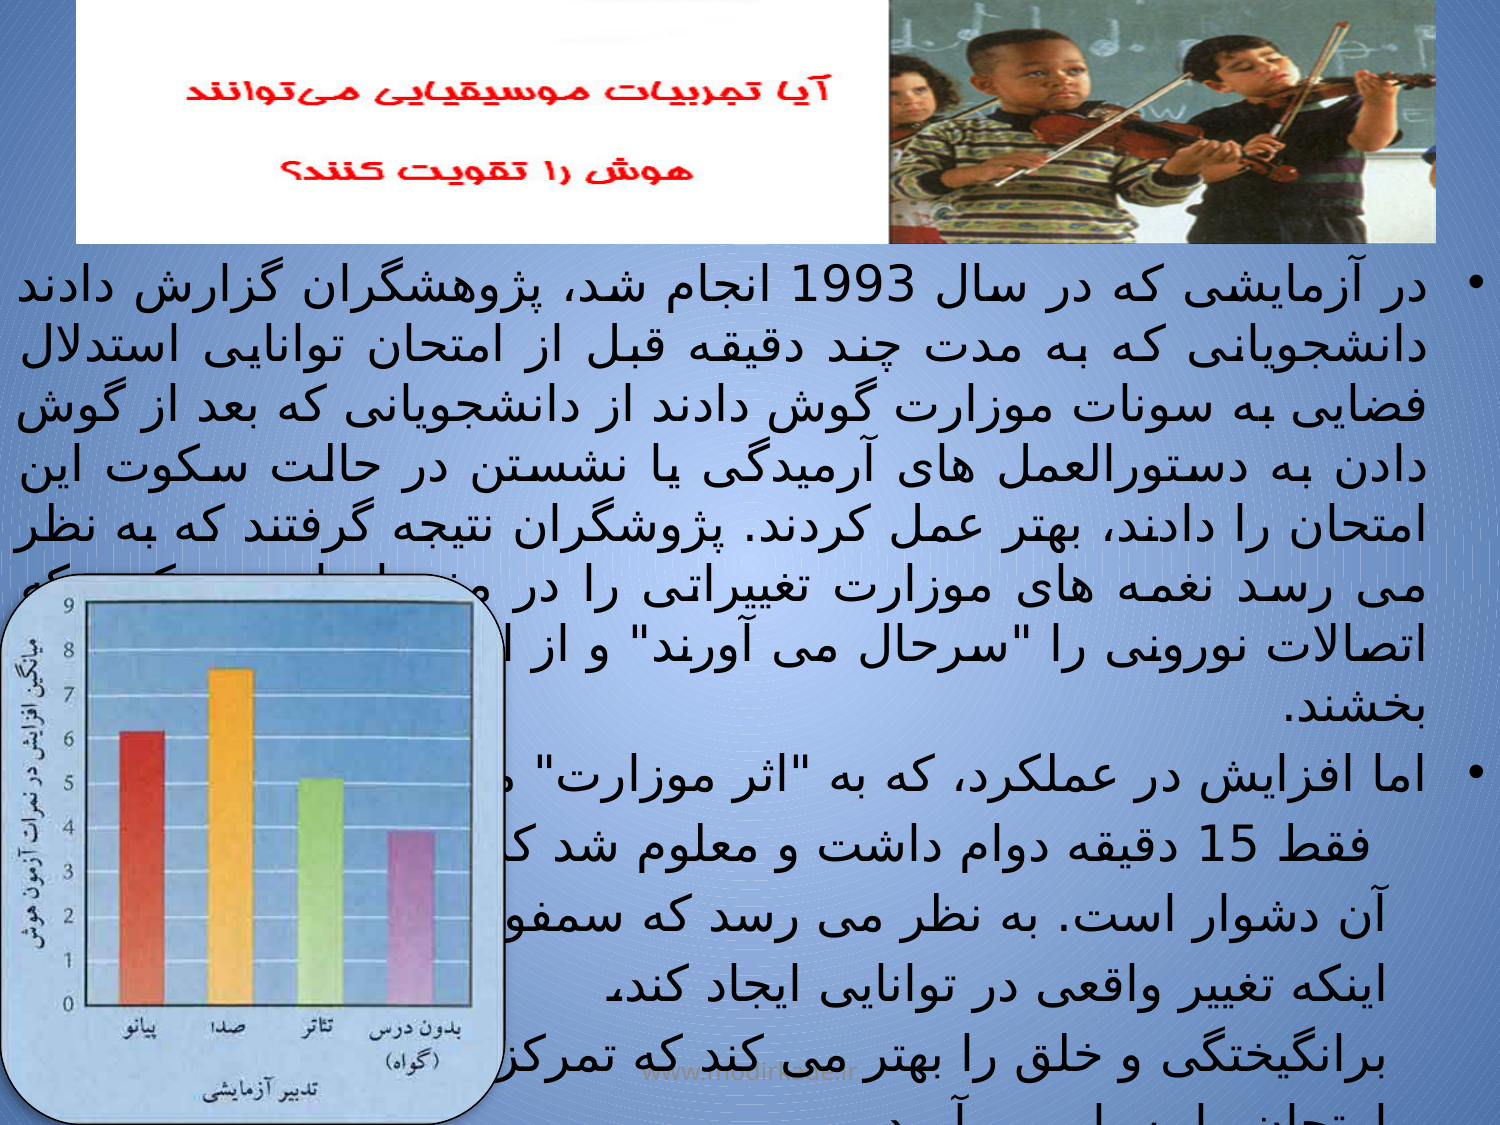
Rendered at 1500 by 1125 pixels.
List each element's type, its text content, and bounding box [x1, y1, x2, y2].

list در آزمایشی که در سال 1993 انجام شد، پژوهشگران گزارش دادند دانشجویانی که به مدت چند دقیقه قبل از امتحان توانایی استدلال فضایی به سونات موزارت گوش دادند از دانشجویانی که بعد از گوش دادن به دستورالعمل های آرمیدگی یا نشستن در حالت سکوت این امتحان را دادند، بهتر عمل کردند. پژوشگران نتیجه گرفتند که به نظر می رسد نغمه های موزارت تغییراتی را در مغز ایجاد می کنند که اتصالات نورونی را "سرحال می آورند" و از این رو تفکر را بهبود می بخشند. اما افزایش در عملکرد، که به "اثر موزارت" معروف شده است، فقط 15 دقیقه دوام داشت و معلوم شد که تکرار کردن آن دشوار است. به نظر می رسد که سمفونی موزارت به جای اینکه تغییر واقعی در توانایی ایجاد کند، برانگیختگی و خلق را بهتر می کند که تمرکز بهتر در امتحان را به بار می آورد. [0, 243, 1500, 1125]
footer www.modirkade.ir [512, 1042, 988, 1103]
picture [76, 0, 1436, 244]
picture [0, 574, 505, 1125]
